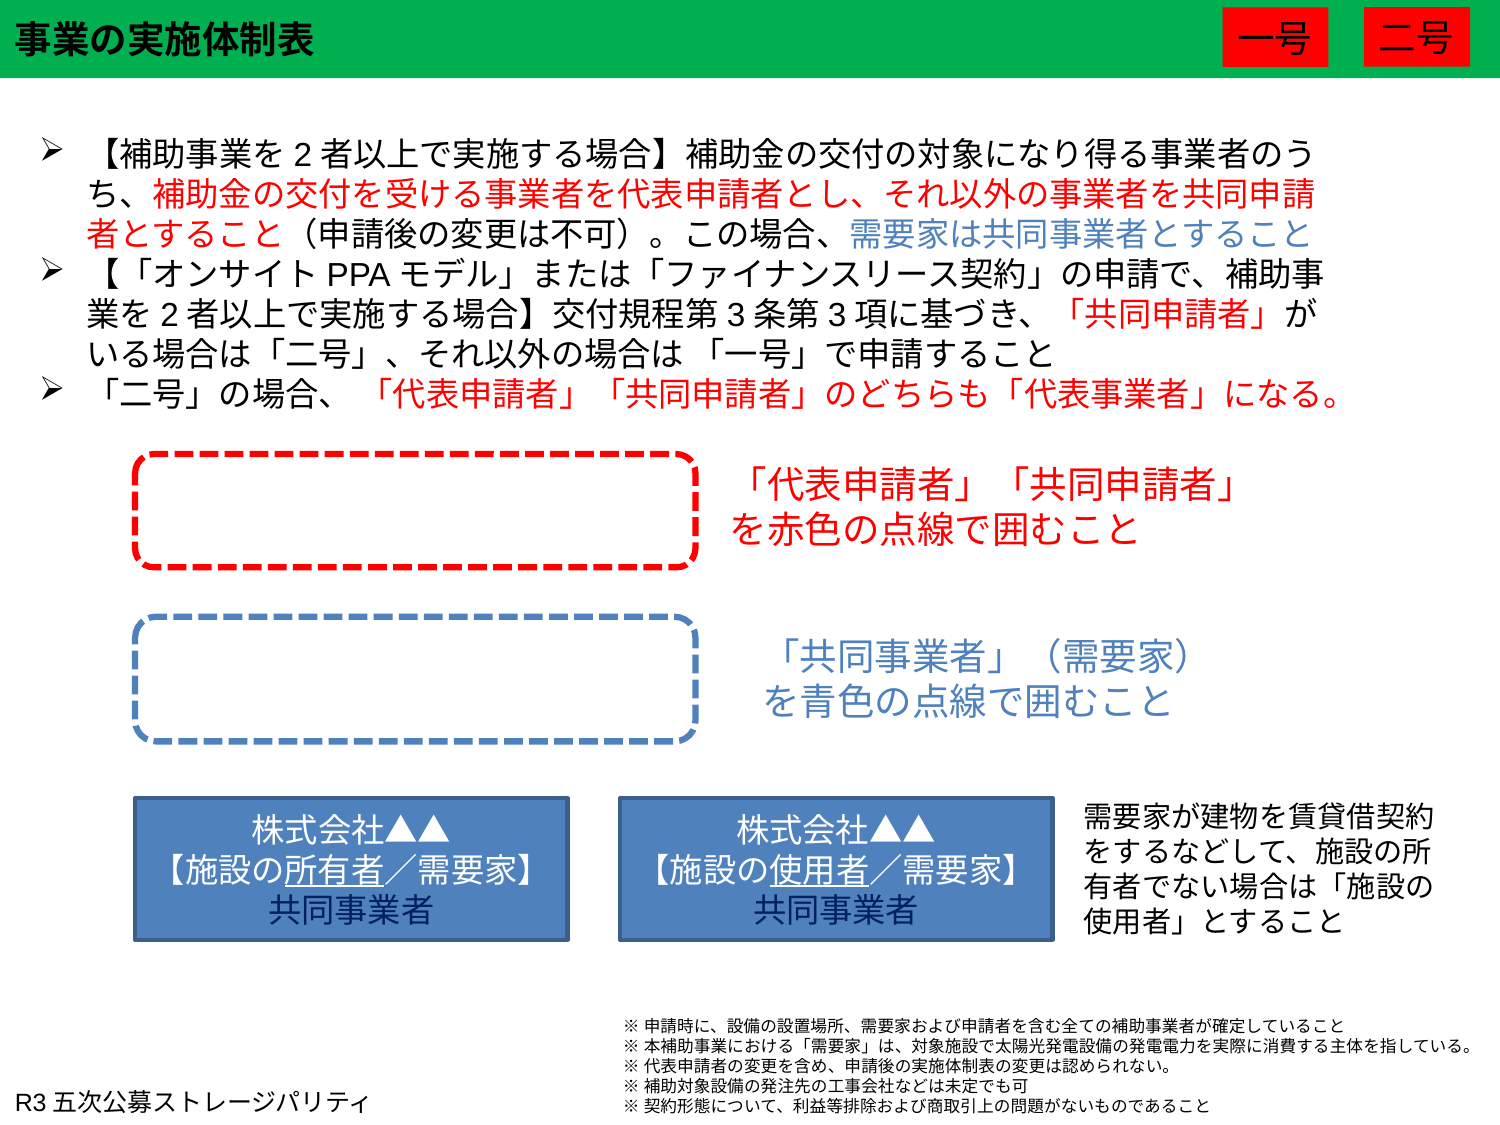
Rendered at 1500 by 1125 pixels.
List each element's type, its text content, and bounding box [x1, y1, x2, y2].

text_box 株式会社▲▲ 【施設の所有者／需要家】 共同事業者 [133, 796, 570, 942]
text_box 需要家が建物を賃貸借契約をするなどして、施設の所有者でない場合は「施設の使用者」とすること [1068, 790, 1459, 946]
text_box 「代表申請者」「共同申請者」を赤色の点線で囲むこと [715, 454, 1276, 559]
text_box 「共同事業者」（需要家）を青色の点線で囲むこと [747, 626, 1244, 731]
text_box [132, 451, 698, 570]
text_box 一号 [1222, 7, 1329, 67]
text_box 株式会社▲▲ 【施設の使用者／需要家】 共同事業者 [618, 796, 1055, 942]
text_box [132, 614, 698, 744]
text_box 【補助事業を2者以上で実施する場合】補助金の交付の対象になり得る事業者のうち、補助金の交付を受ける事業者を代表申請者とし、それ以外の事業者を共同申請者とすること（申請後の変更は不可）。この場合、需要家は共同事業者とすること 【「オンサイトPPAモデル」または「ファイナンスリース契約」の申請で、補助事業を2者以上で実施する場合】交付規程第3条第3項に基づき、「共同申請者」がいる場合は「二号」、それ以外の場合は 「一号」で申請すること 「二号」の場合、 「代表申請者」「共同申請者」のどちらも「代表事業者」になる。 [24, 126, 1361, 421]
text_box 二号 [1364, 7, 1471, 67]
